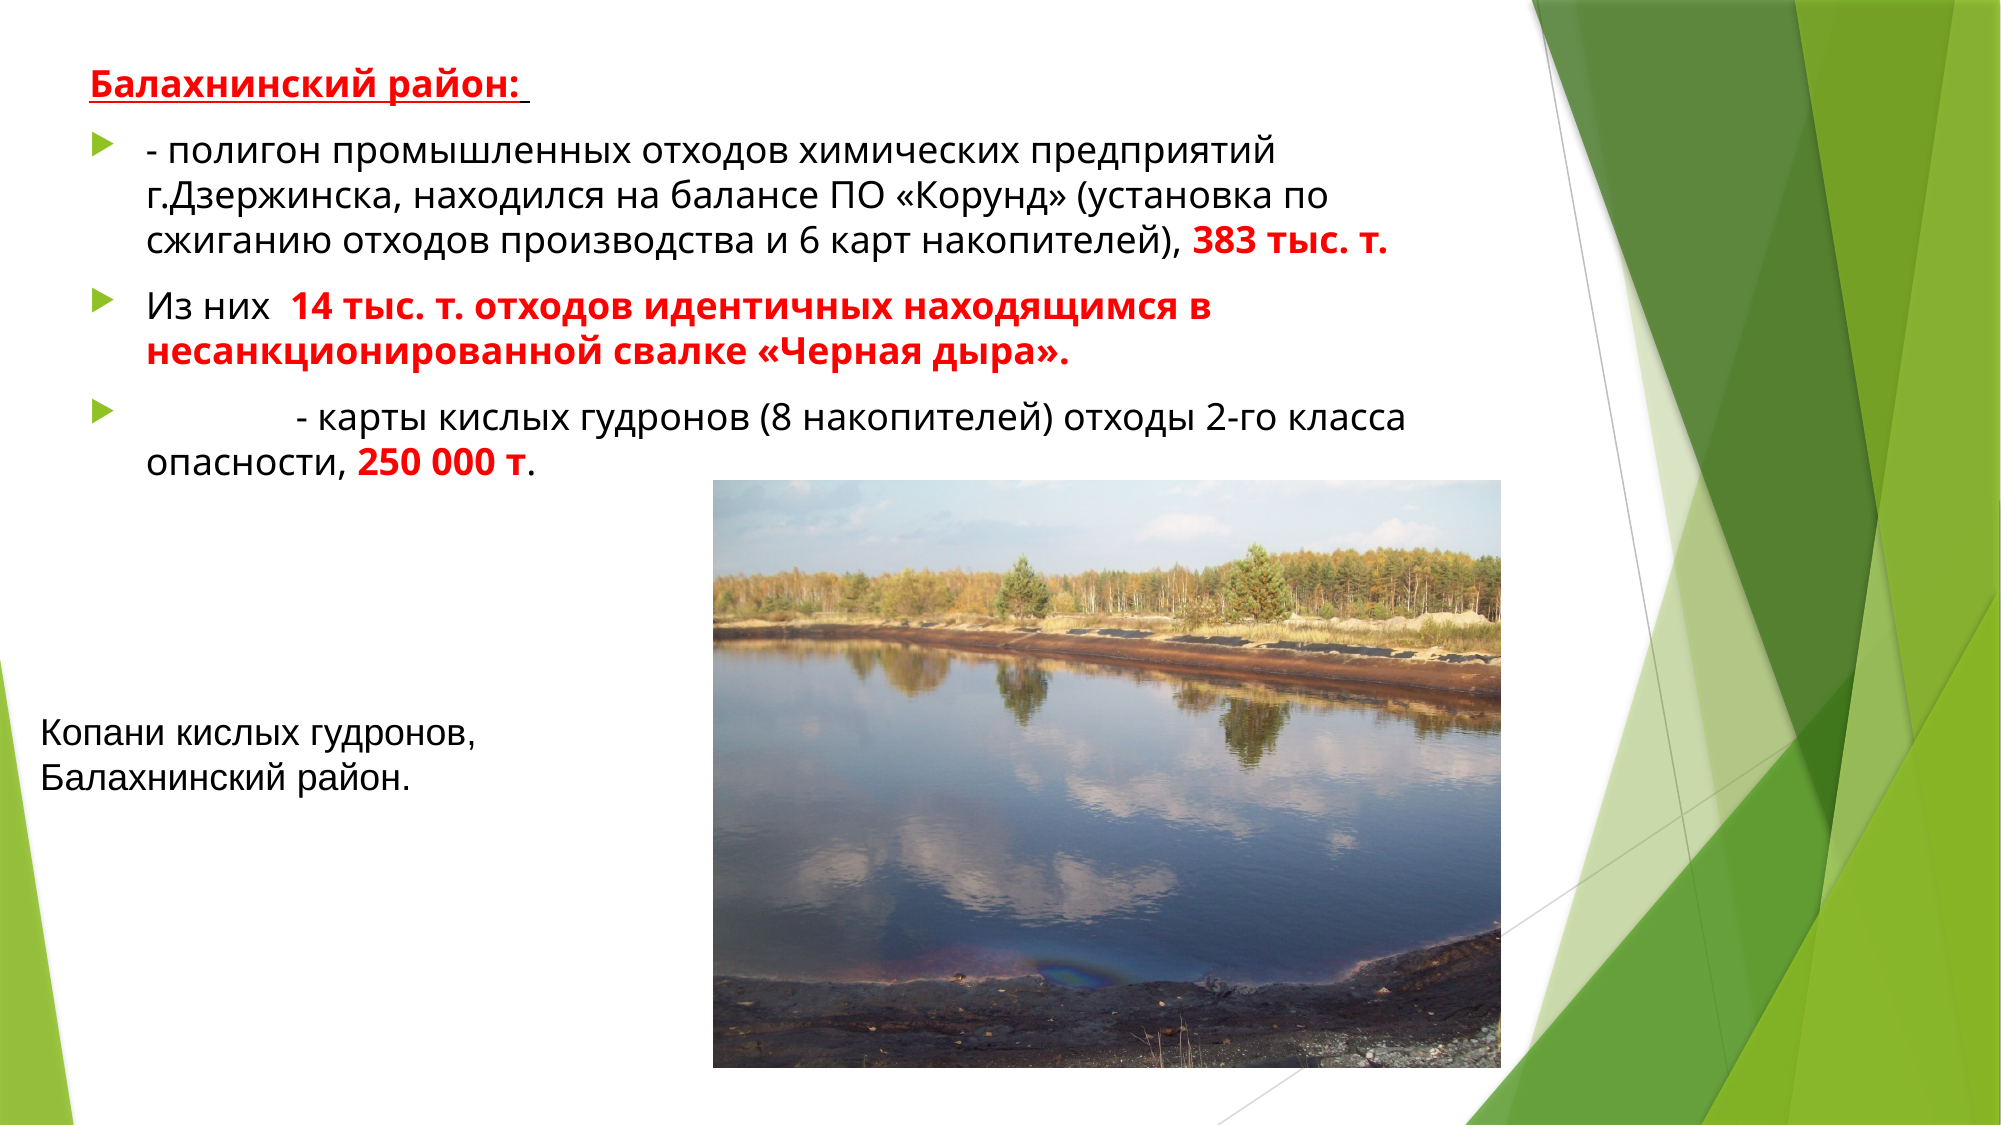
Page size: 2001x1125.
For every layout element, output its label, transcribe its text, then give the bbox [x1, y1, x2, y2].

picture [713, 480, 1502, 1068]
text_box Копани кислых гудронов, Балахнинский район. [25, 700, 708, 806]
list Балахнинский район: - полигон промышленных отходов химических предприятий г.Дзержинска, находился на балансе ПО «Корунд» (установка по сжиганию отходов производства и 6 карт накопителей), 383 тыс. т. Из них 14 тыс. т. отходов идентичных находящимся в несанкционированной свалке «Черная дыра». - карты кислых гудронов (8 накопителей) отходы 2-го класса опасности, 250 000 т. [74, 52, 1485, 498]
